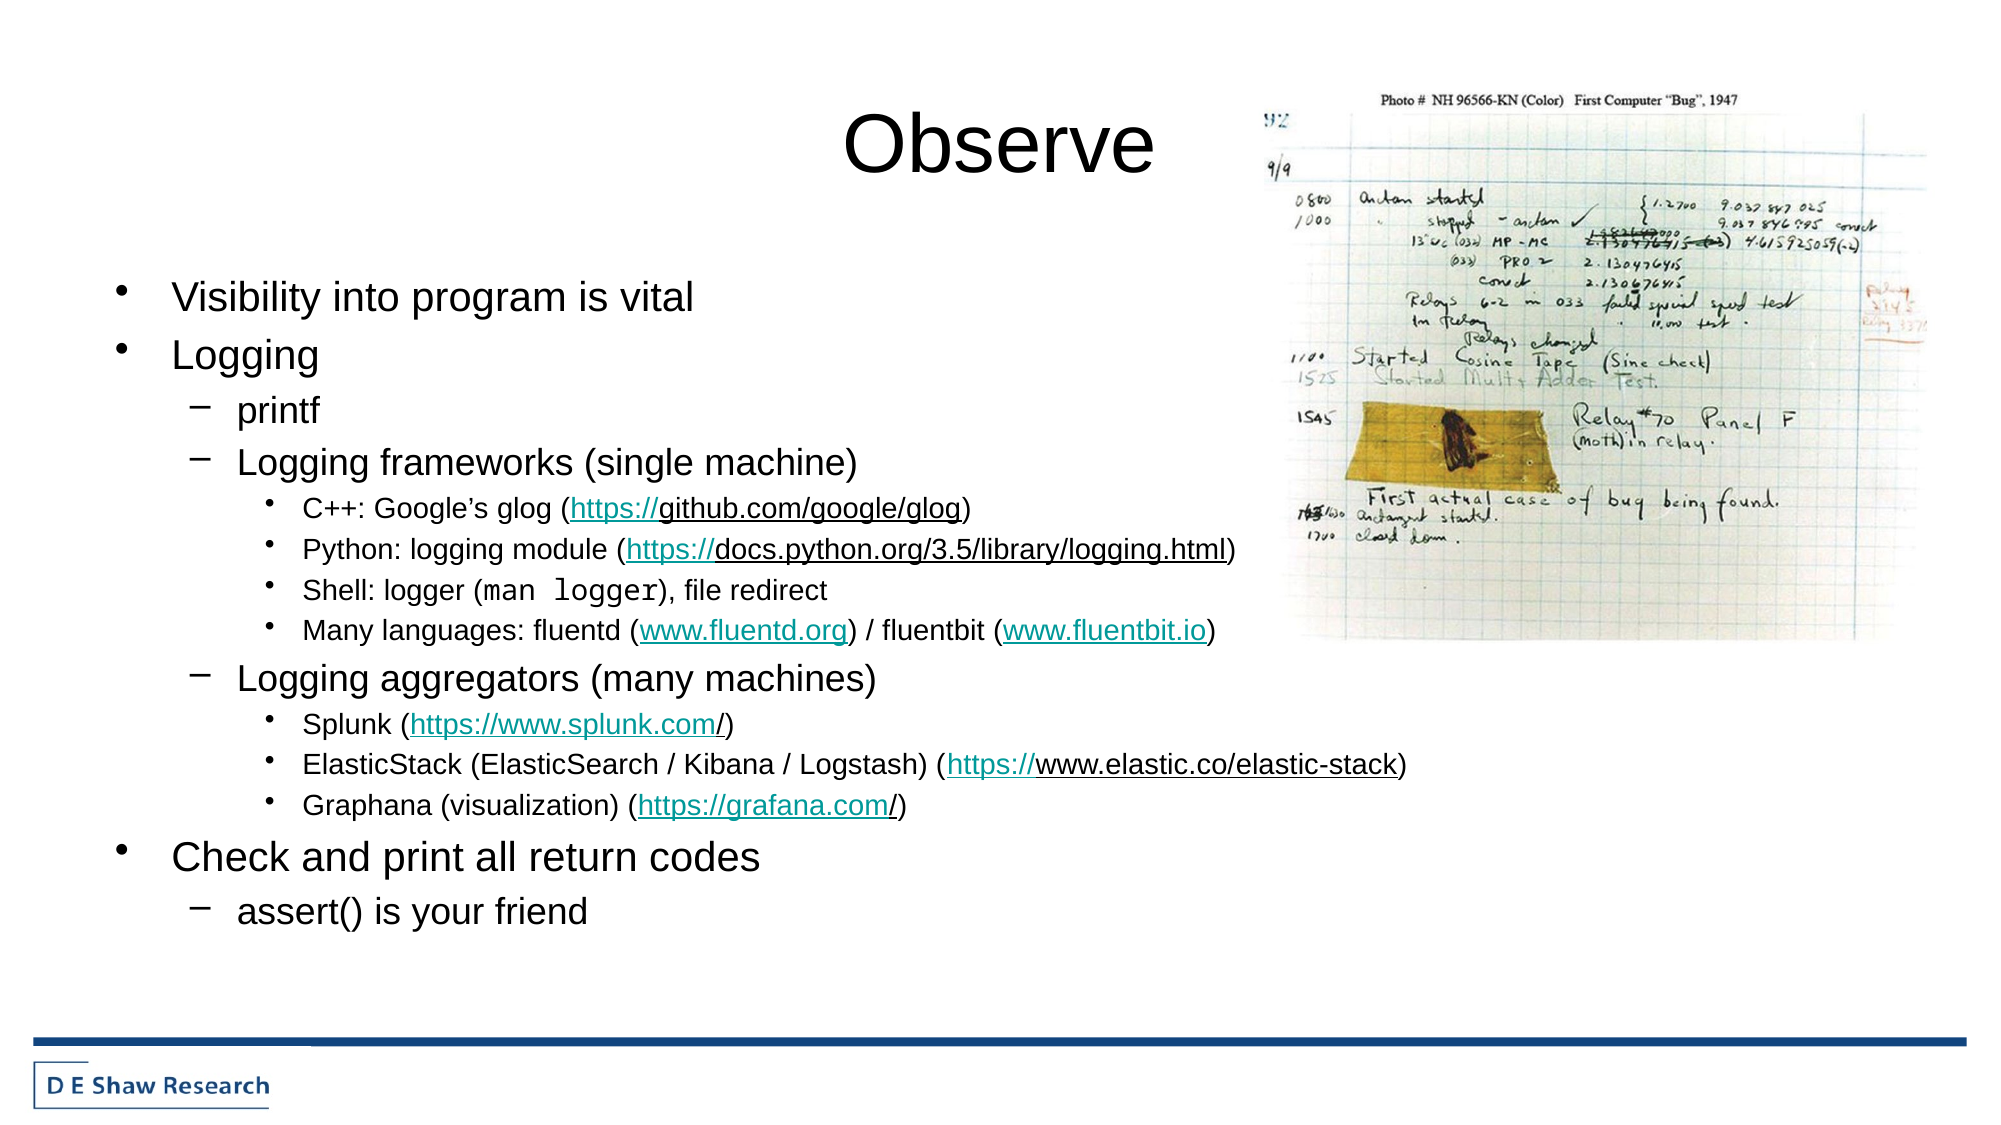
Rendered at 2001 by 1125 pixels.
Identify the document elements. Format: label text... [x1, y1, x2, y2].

list Visibility into program is vital Logging printf Logging frameworks (single machine) C++: Google’s glog (https://github.com/google/glog) Python: logging module (https://docs.python.org/3.5/library/logging.html) Shell: logger (man logger), file redirect Many languages: fluentd (www.fluentd.org) / fluentbit (www.fluentbit.io) Logging aggregators (many machines) Splunk (https://www.splunk.com/) ElasticStack (ElasticSearch / Kibana / Logstash) (https://www.elastic.co/elastic-stack) Graphana (visualization) (https://grafana.com/) Check and print all return codes assert() is your friend [99, 262, 1900, 1005]
picture [1248, 74, 1940, 658]
title Observe [99, 45, 1900, 233]
picture [10, 1046, 311, 1123]
